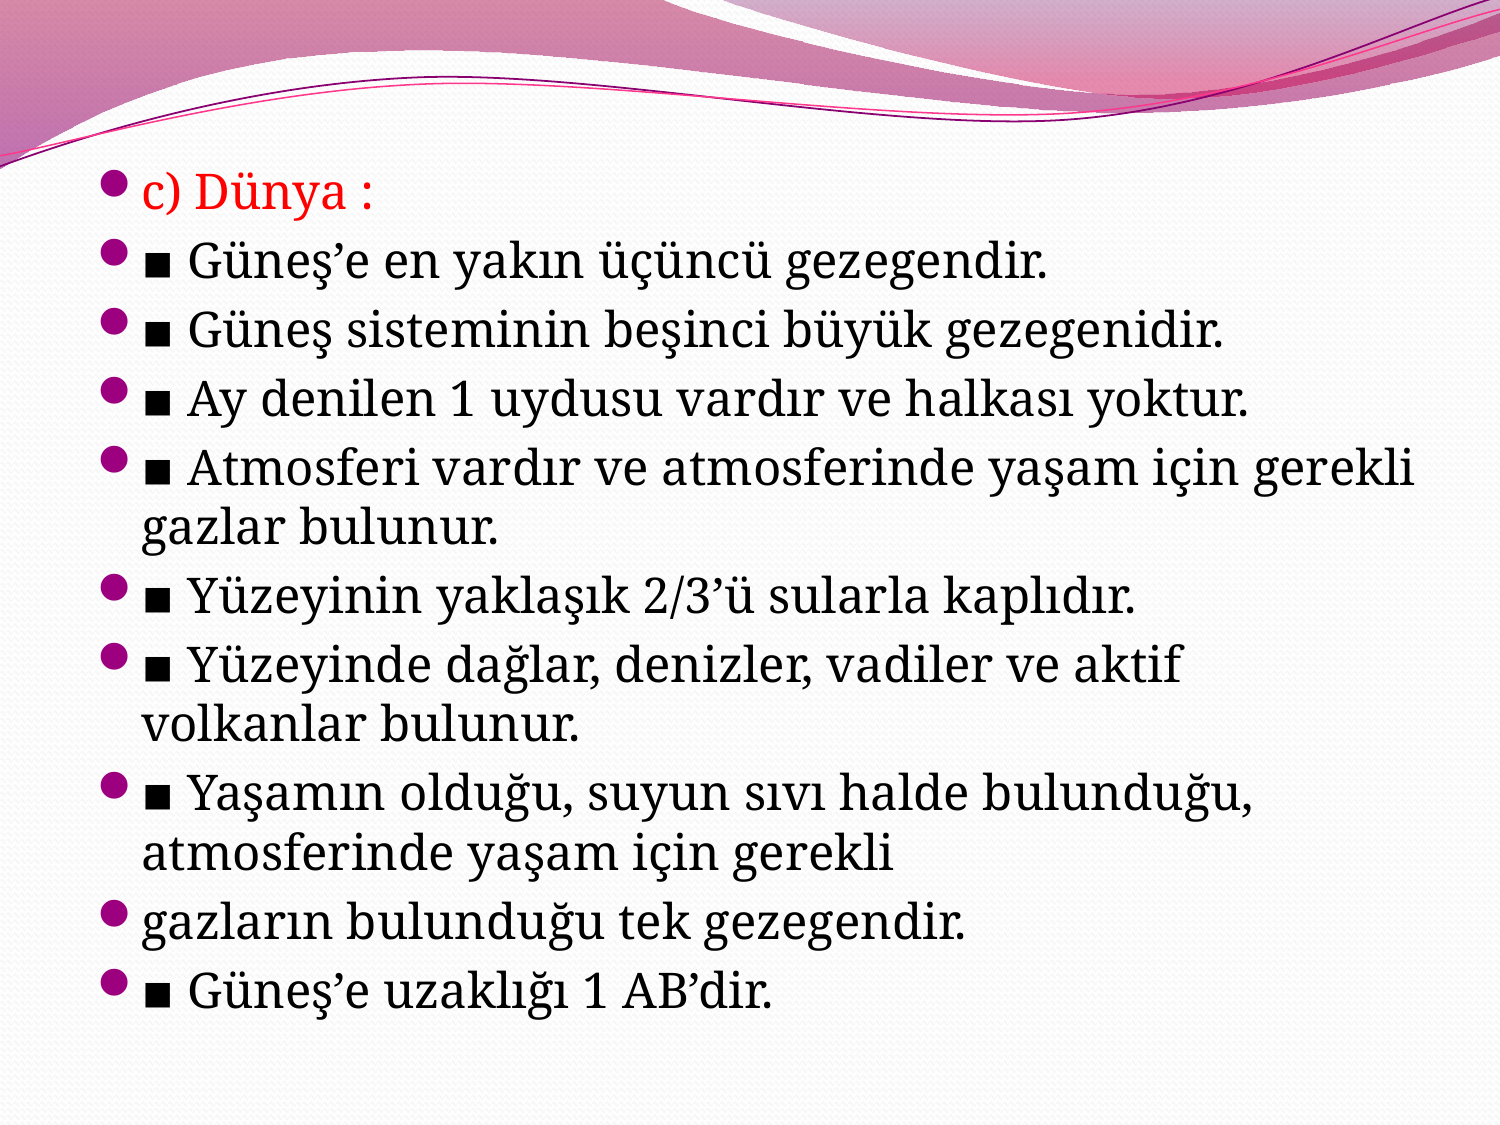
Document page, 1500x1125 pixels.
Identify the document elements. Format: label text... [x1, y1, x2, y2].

list c) Dünya : ▪ Güneş’e en yakın üçüncü gezegendir. ▪ Güneş sisteminin beşinci büyük gezegenidir. ▪ Ay denilen 1 uydusu vardır ve halkası yoktur. ▪ Atmosferi vardır ve atmosferinde yaşam için gerekli gazlar bulunur. ▪ Yüzeyinin yaklaşık 2/3’ü sularla kaplıdır. ▪ Yüzeyinde dağlar, denizler, vadiler ve aktif volkanlar bulunur. ▪ Yaşamın olduğu, suyun sıvı halde bulunduğu, atmosferinde yaşam için gerekli gazların bulunduğu tek gezegendir. ▪ Güneş’e uzaklığı 1 AB’dir. [82, 152, 1432, 1026]
